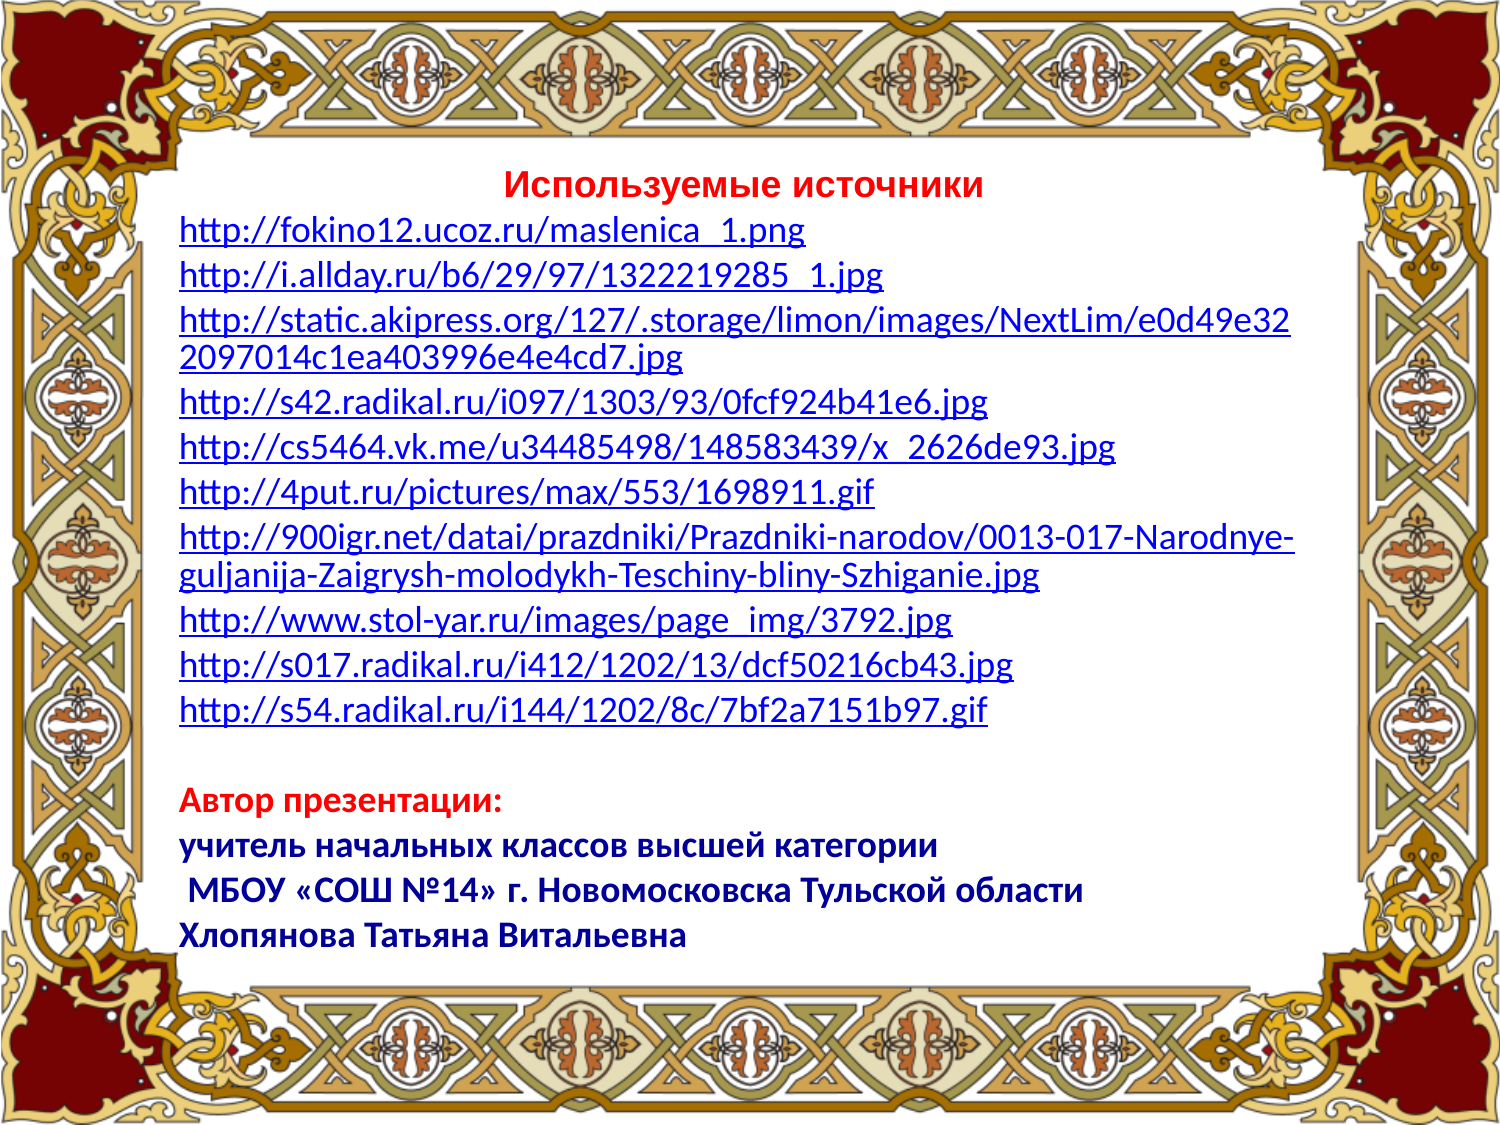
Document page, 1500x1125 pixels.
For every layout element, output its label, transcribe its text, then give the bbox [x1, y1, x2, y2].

picture [0, 0, 1500, 1125]
text_box Используемые источники http://fokino12.ucoz.ru/maslenica_1.png http://i.allday.ru/b6/29/97/1322219285_1.jpg http://static.akipress.org/127/.storage/limon/images/NextLim/e0d49e322097014c1ea403996e4e4cd7.jpg http://s42.radikal.ru/i097/1303/93/0fcf924b41e6.jpg http://cs5464.vk.me/u34485498/148583439/x_2626de93.jpg http://4put.ru/pictures/max/553/1698911.gif http://900igr.net/datai/prazdniki/Prazdniki-narodov/0013-017-Narodnye-guljanija-Zaigrysh-molodykh-Teschiny-bliny-Szhiganie.jpg http://www.stol-yar.ru/images/page_img/3792.jpg http://s017.radikal.ru/i412/1202/13/dcf50216cb43.jpg http://s54.radikal.ru/i144/1202/8c/7bf2a7151b97.gif Автор презентации: учитель начальных классов высшей категории МБОУ «СОШ №14» г. Новомосковска Тульской области Хлопянова Татьяна Витальевна [164, 152, 1325, 888]
